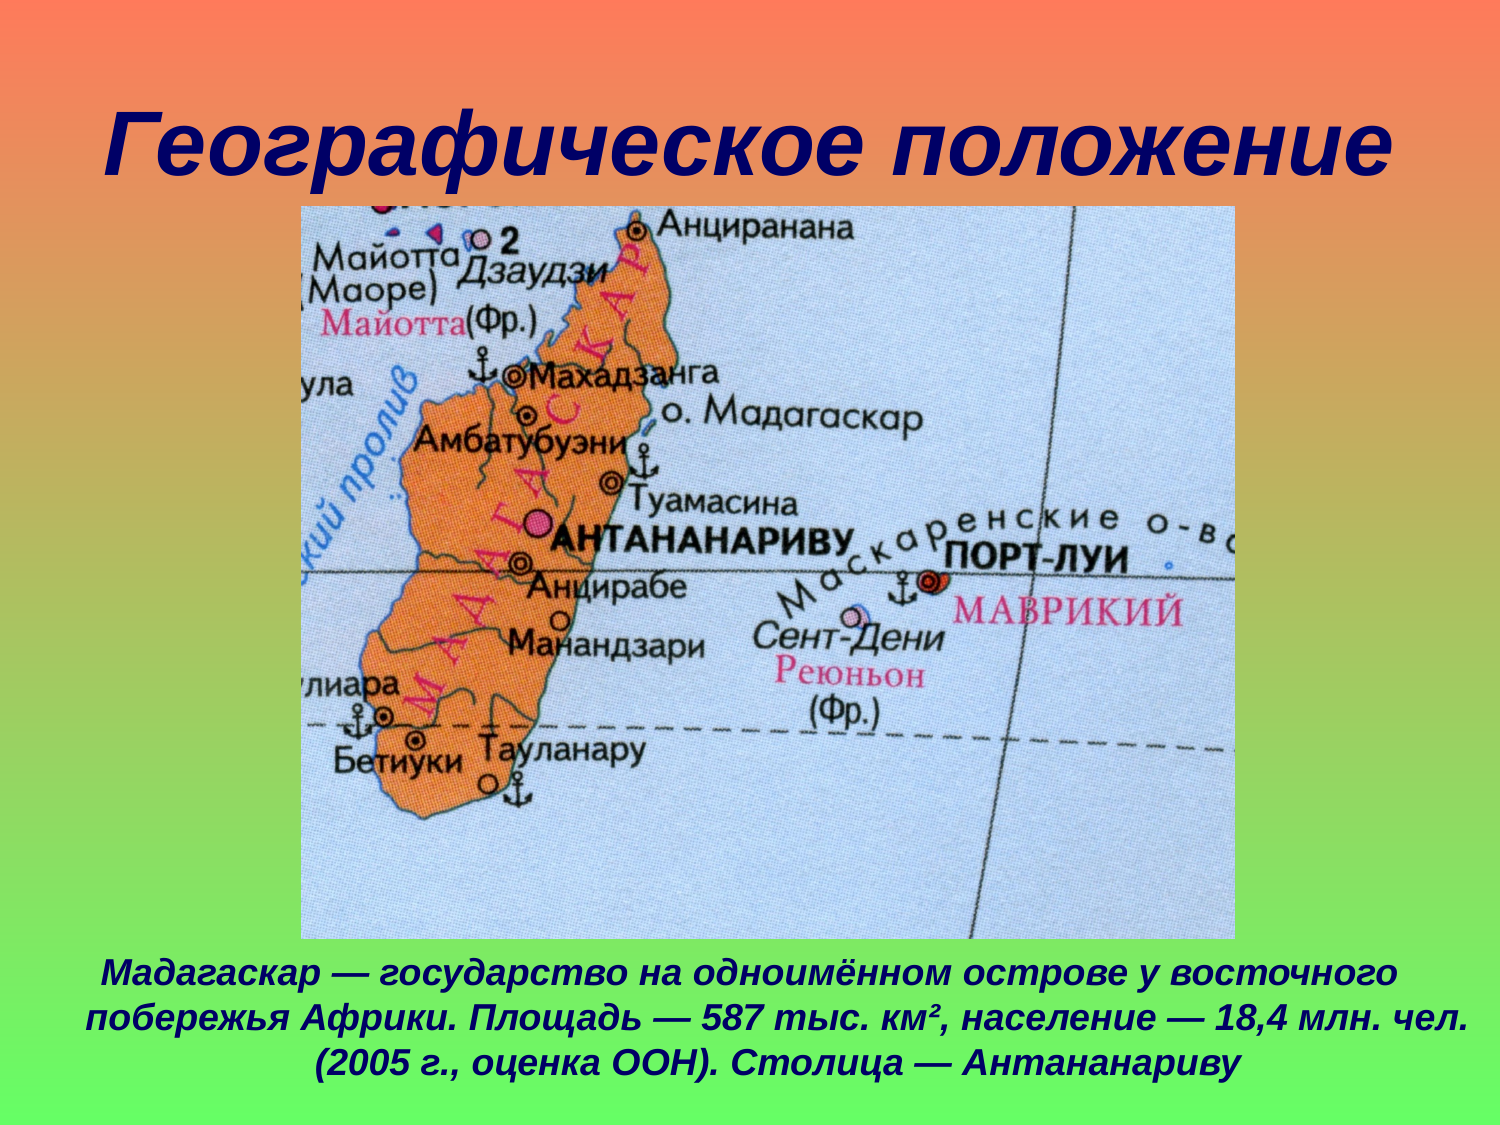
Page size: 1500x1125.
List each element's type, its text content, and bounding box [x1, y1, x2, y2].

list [300, 205, 1235, 939]
list Мадагаскар — государство на одноимённом острове у восточного побережья Африки. Площадь — 587 тыс. км², население — 18,4 млн. чел. (2005 г., оценка ООН). Столица — Антананариву [0, 940, 1500, 1125]
title Географическое положение [74, 44, 1426, 233]
